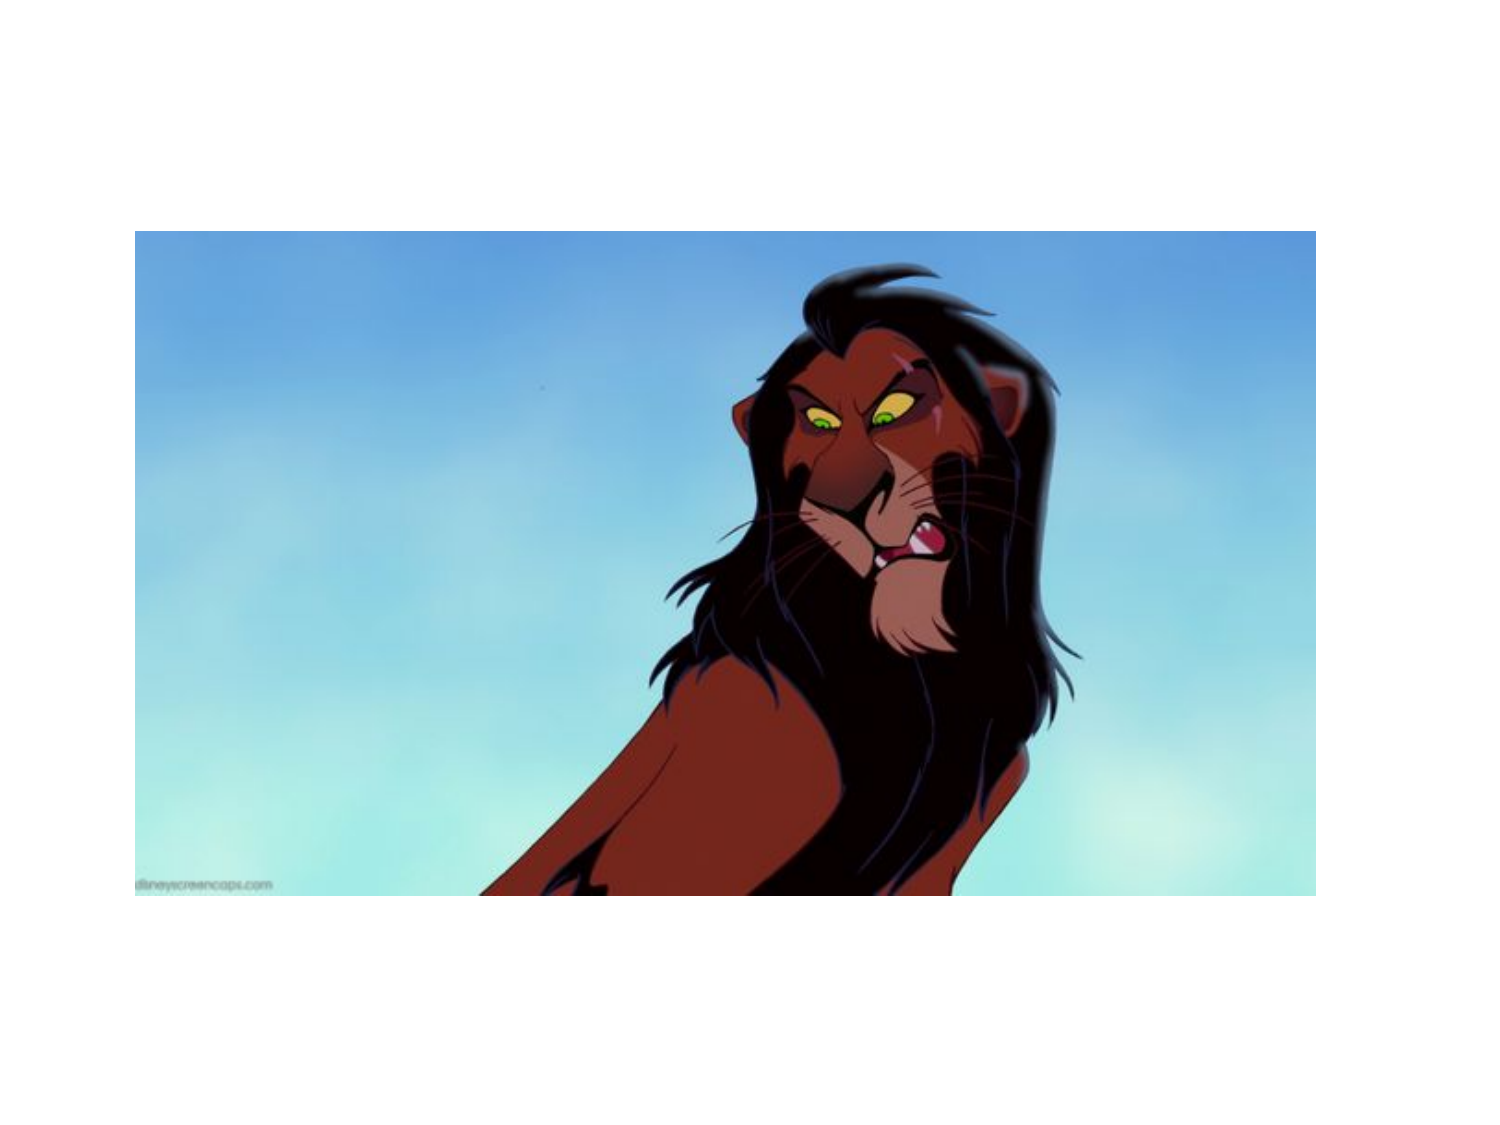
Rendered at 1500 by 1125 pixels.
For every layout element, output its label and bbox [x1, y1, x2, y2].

picture [135, 231, 1316, 896]
